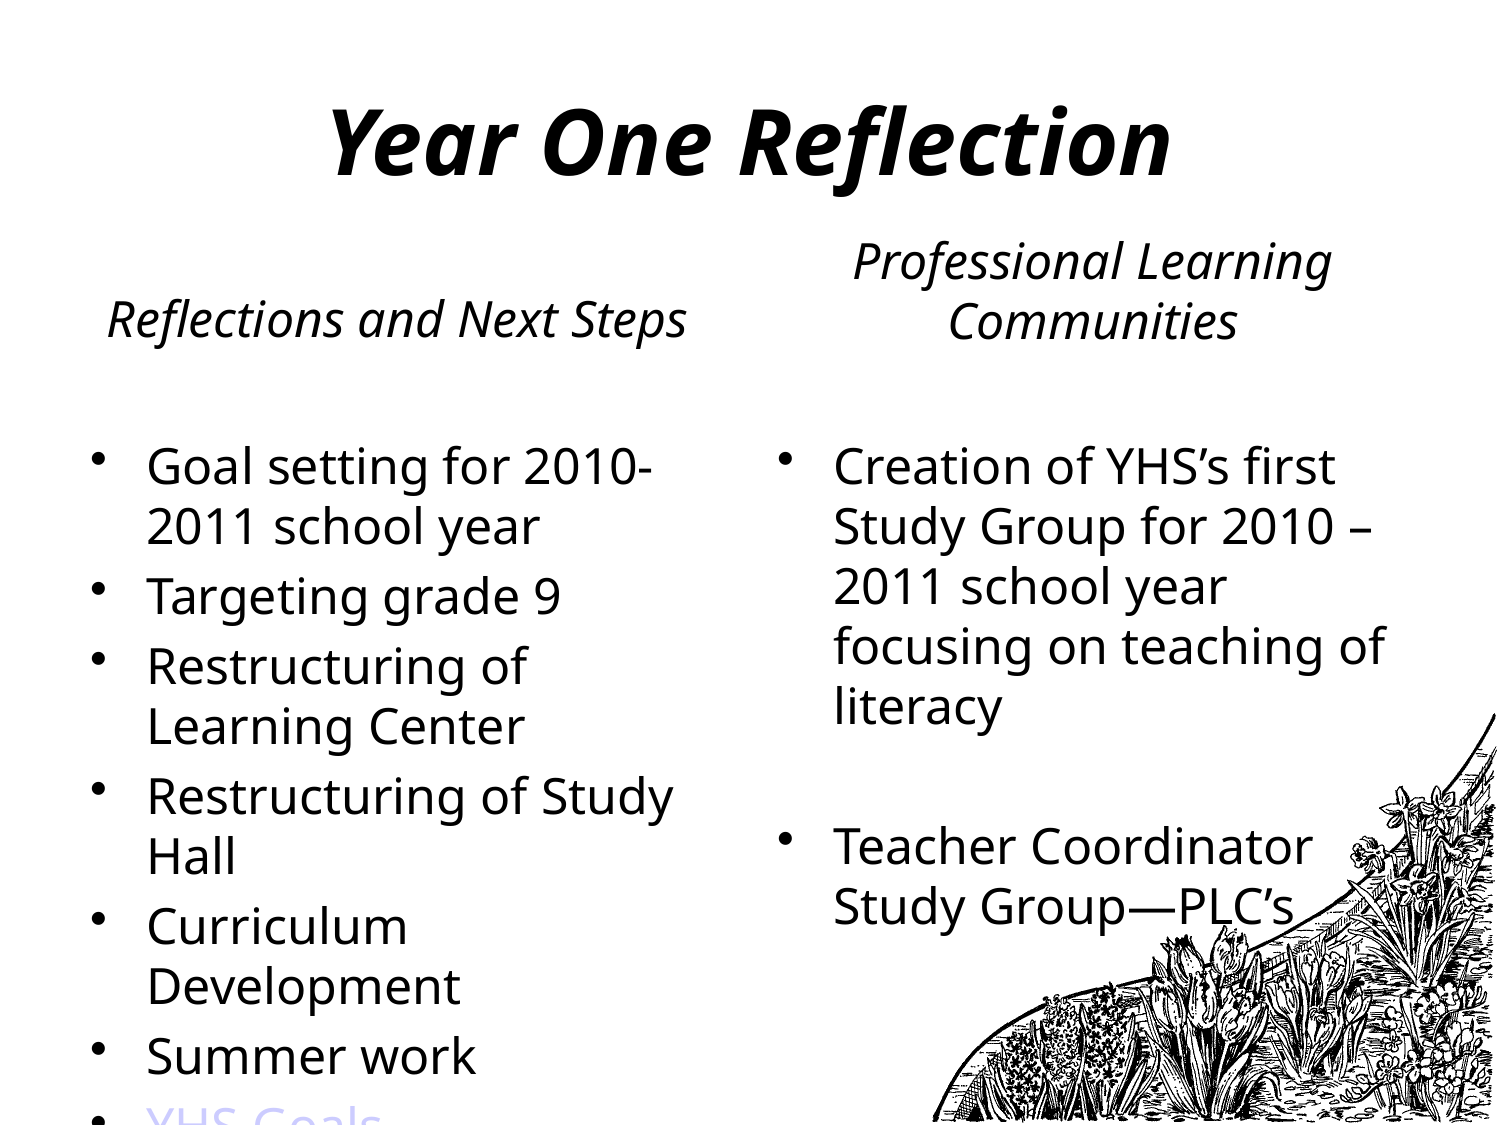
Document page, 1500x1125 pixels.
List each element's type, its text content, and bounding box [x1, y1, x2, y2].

picture [930, 711, 1500, 1125]
list Creation of YHS’s first Study Group for 2010 – 2011 school year focusing on teaching of literacy Teacher Coordinator Study Group—PLC’s [761, 356, 1426, 1006]
title Year One Reflection [74, 44, 1426, 233]
list Reflections and Next Steps [74, 249, 738, 356]
list Goal setting for 2010- 2011 school year Targeting grade 9 Restructuring of Learning Center Restructuring of Study Hall Curriculum Development Summer work YHS Goals [74, 356, 738, 1006]
list Professional Learning Communities [761, 251, 1426, 356]
